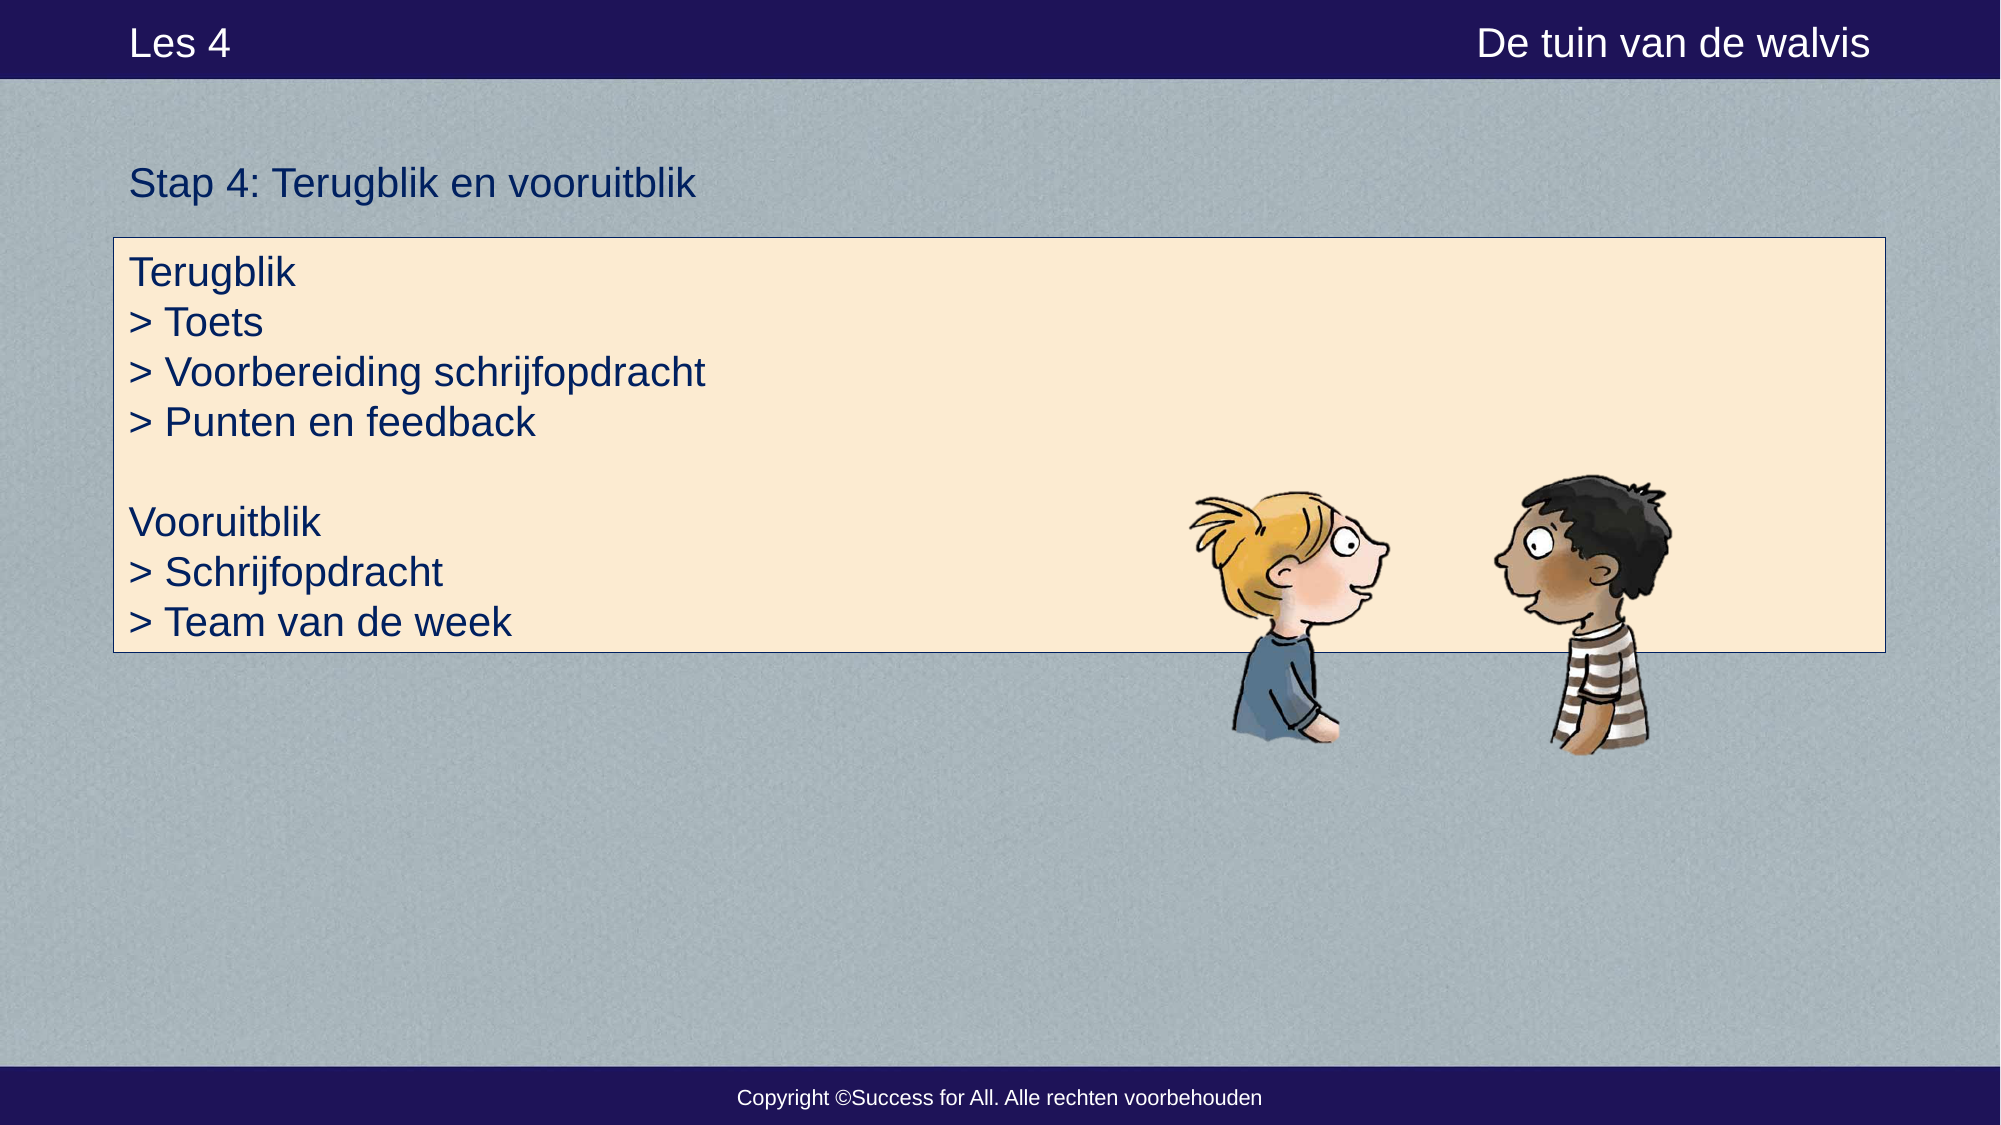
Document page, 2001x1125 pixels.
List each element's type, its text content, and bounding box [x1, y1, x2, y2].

text_box Stap 4: Terugblik en vooruitblik [113, 148, 1635, 214]
picture [0, 0, 2001, 1125]
text_box De tuin van de walvis [999, 8, 1886, 73]
text_box Copyright ©Success for All. Alle rechten voorbehouden [0, 1076, 2000, 1125]
text_box Terugblik > Toets > Voorbereiding schrijfopdracht > Punten en feedback Vooruitblik > Schrijfopdracht > Team van de week [113, 237, 1886, 653]
text_box Les 4 [114, 8, 354, 73]
